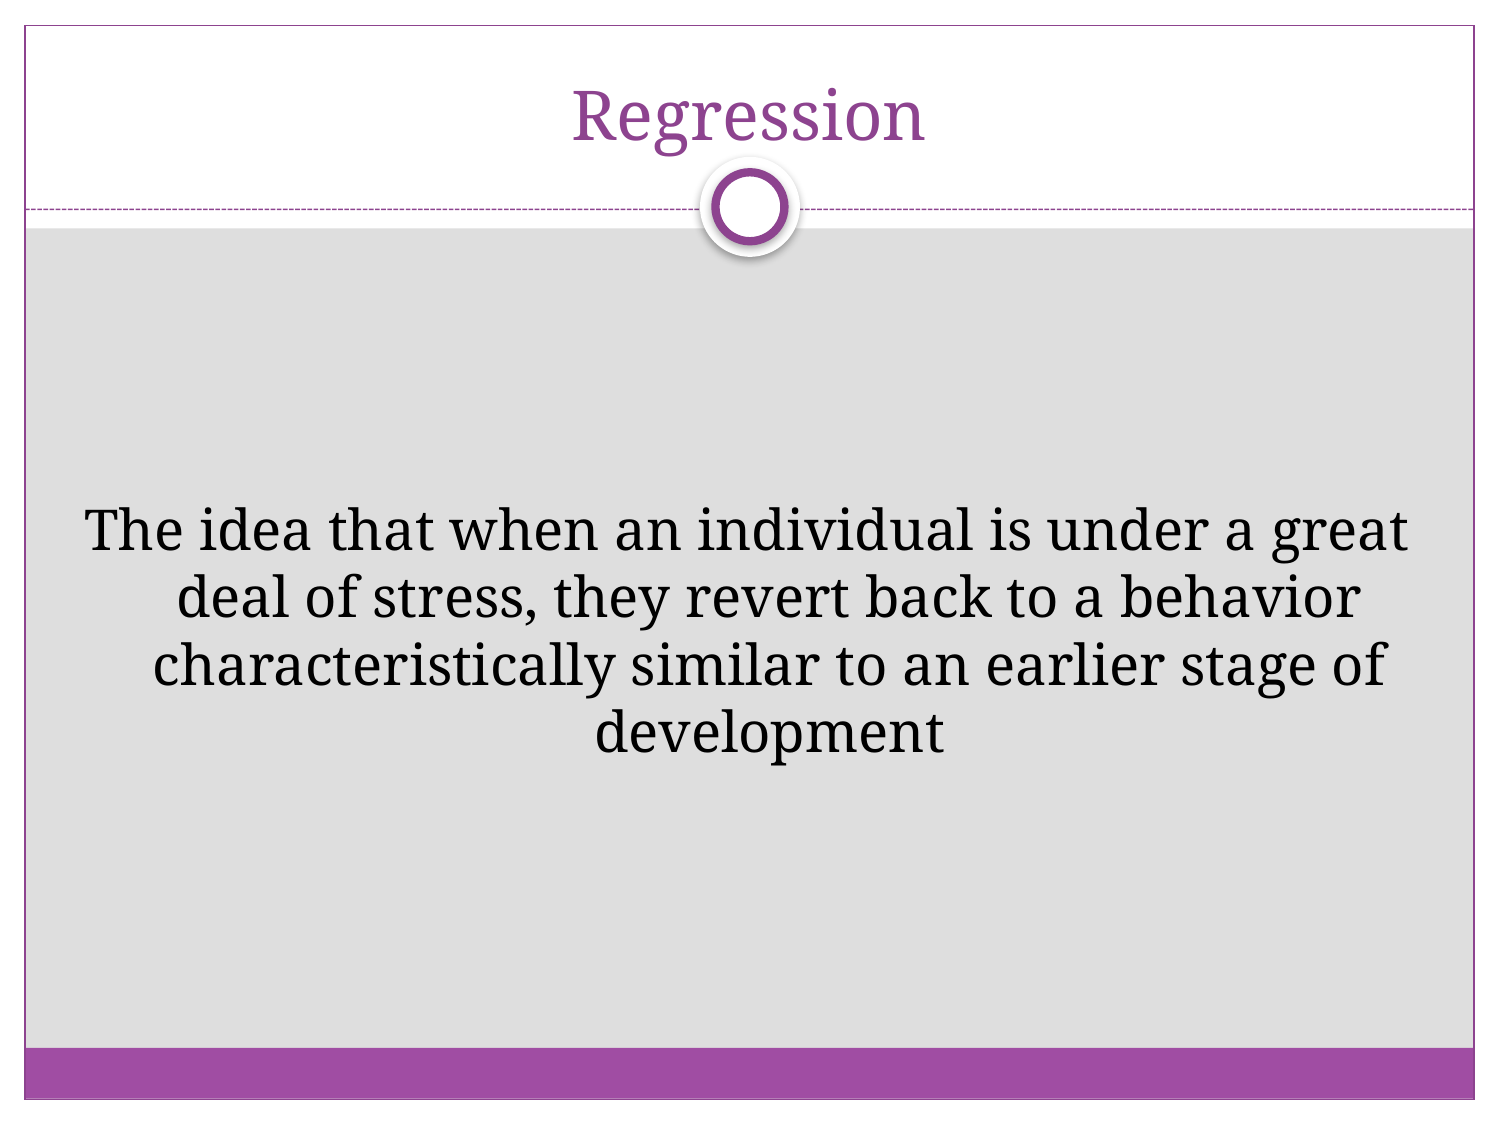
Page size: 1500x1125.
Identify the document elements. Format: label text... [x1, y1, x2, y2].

title Regression [49, 37, 1450, 162]
list The idea that when an individual is under a great deal of stress, they revert back to a behavior characteristically similar to an earlier stage of development [49, 250, 1445, 1001]
